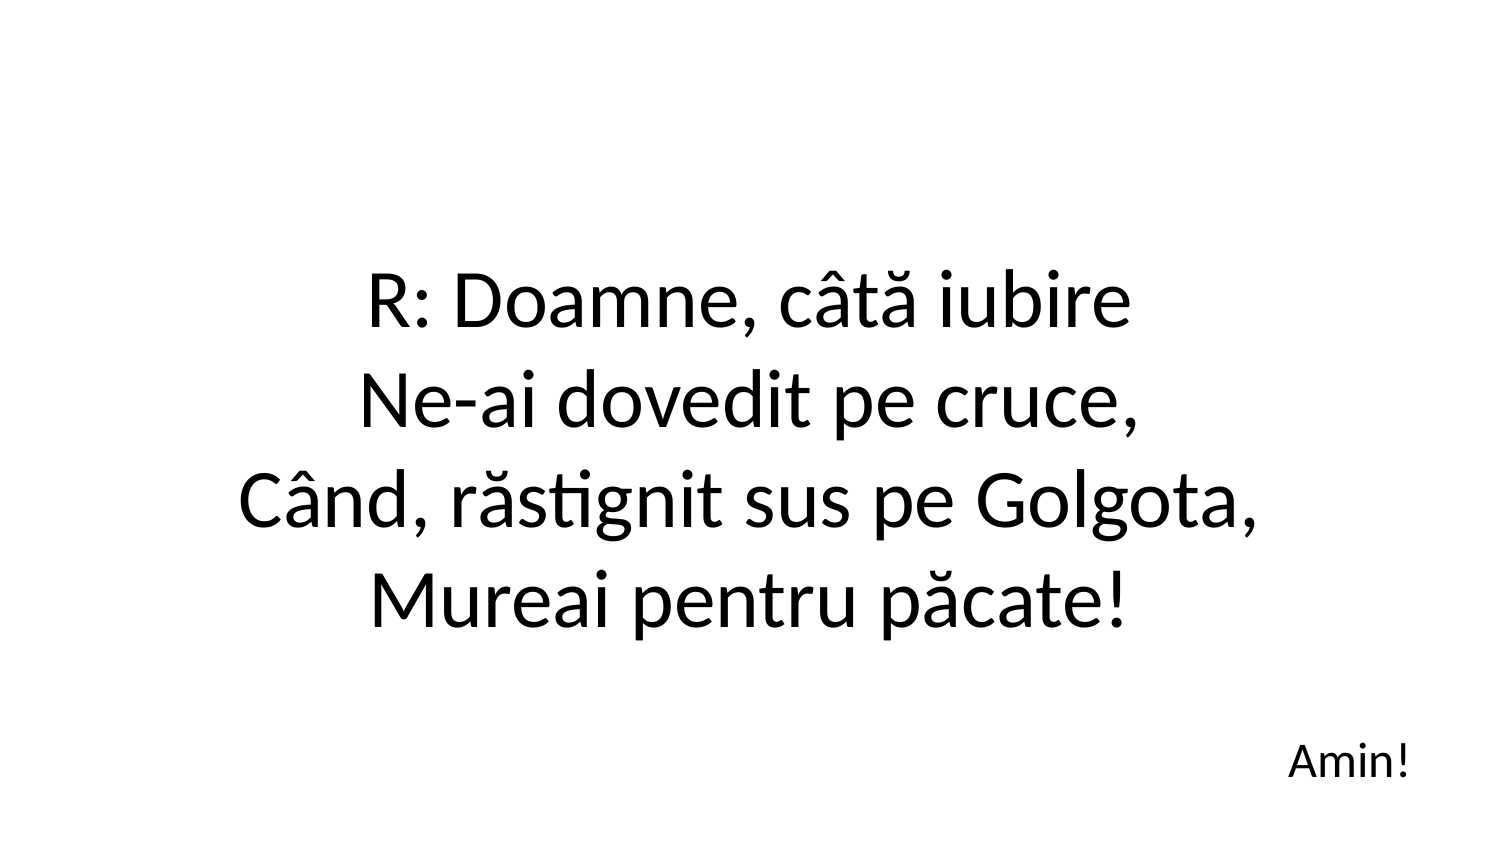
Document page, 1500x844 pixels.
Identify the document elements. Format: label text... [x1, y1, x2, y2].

text_box Amin! [1273, 674, 1427, 795]
text_box R: Doamne, câtă iubire Ne-ai dovedit pe cruce, Când, răstignit sus pe Golgota, Mureai pentru păcate! [223, 192, 1277, 652]
